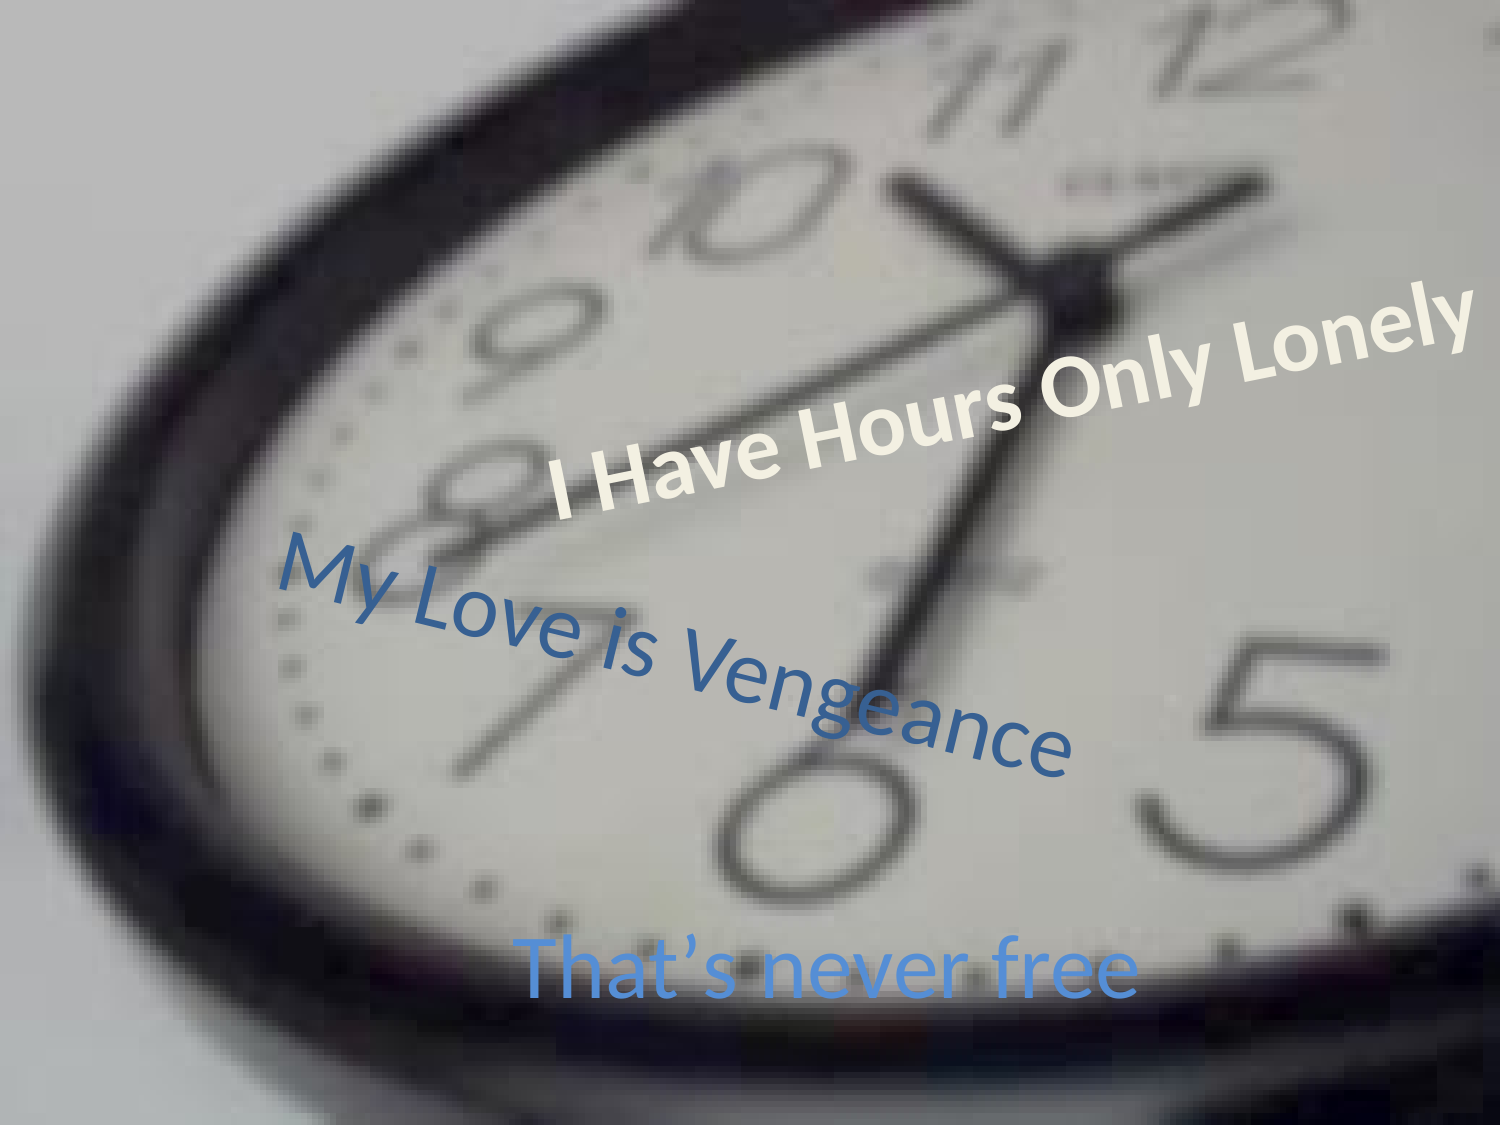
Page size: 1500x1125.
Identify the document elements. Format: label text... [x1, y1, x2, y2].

text_box That’s never free [498, 898, 1158, 1024]
text_box My Love is Vengeance [252, 488, 1107, 811]
text_box I Have Hours Only Lonely [520, 233, 1500, 550]
picture [0, 0, 1500, 1125]
